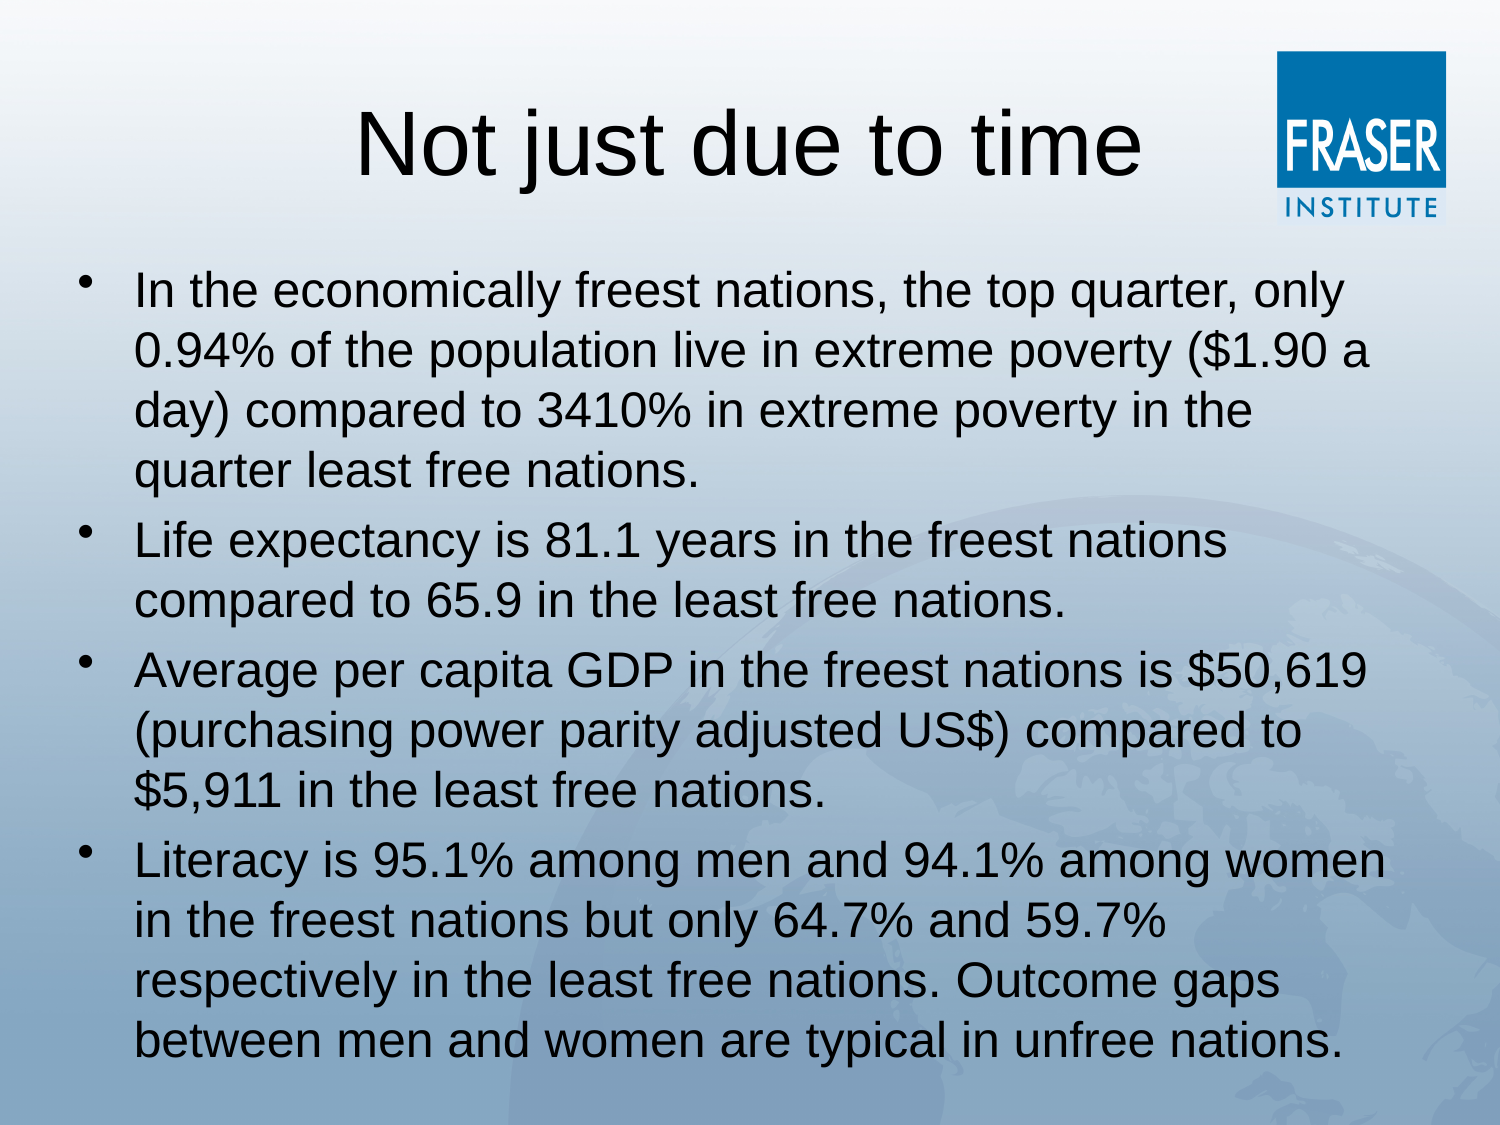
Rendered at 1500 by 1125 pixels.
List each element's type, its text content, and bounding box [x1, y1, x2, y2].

picture [0, 0, 1500, 1125]
title Not just due to time [75, 45, 1425, 233]
list In the economically freest nations, the top quarter, only 0.94% of the population live in extreme poverty ($1.90 a day) compared to 3410% in extreme poverty in the quarter least free nations. Life expectancy is 81.1 years in the freest nations compared to 65.9 in the least free nations. Average per capita GDP in the freest nations is $50,619 (purchasing power parity adjusted US$) compared to $5,911 in the least free nations. Literacy is 95.1% among men and 94.1% among women in the freest nations but only 64.7% and 59.7% respectively in the least free nations. Outcome gaps between men and women are typical in unfree nations. [62, 249, 1413, 993]
